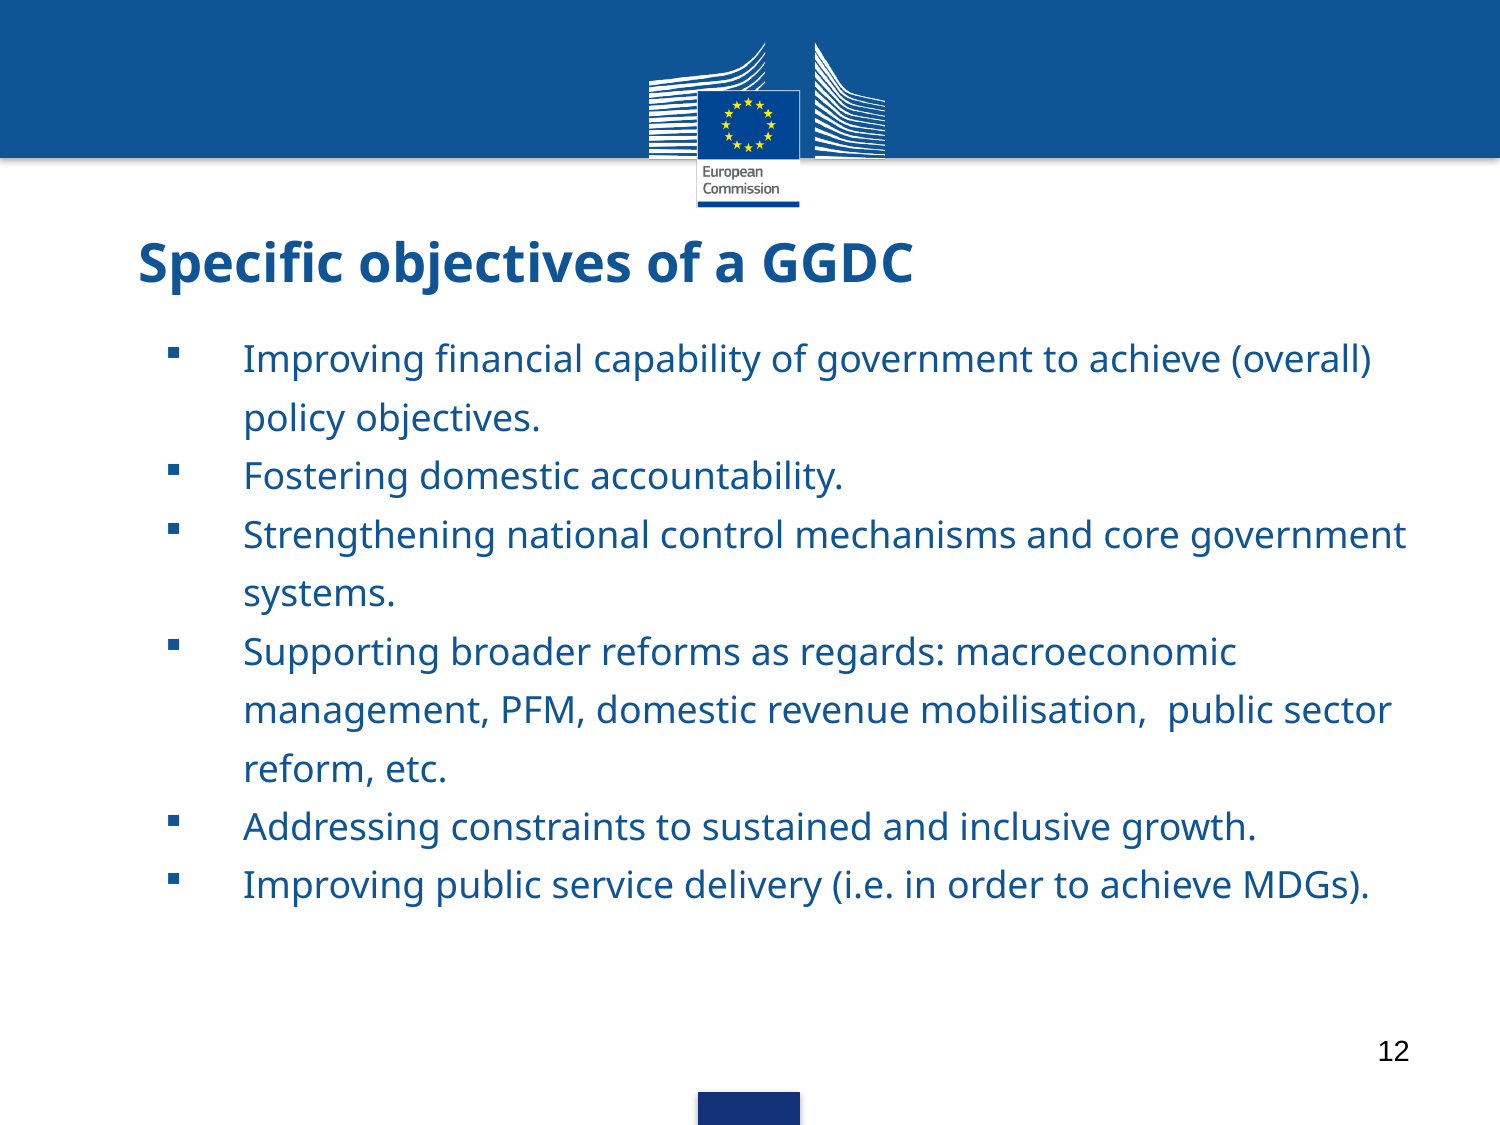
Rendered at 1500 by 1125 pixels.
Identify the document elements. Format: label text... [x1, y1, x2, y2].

list Improving financial capability of government to achieve (overall) policy objectives. Fostering domestic accountability. Strengthening national control mechanisms and core government systems. Supporting broader reforms as regards: macroeconomic management, PFM, domestic revenue mobilisation, public sector reform, etc. Addressing constraints to sustained and inclusive growth. Improving public service delivery (i.e. in order to achieve MDGs). [74, 314, 1426, 989]
picture [649, 42, 885, 208]
slide_number 12 [1074, 1024, 1426, 1103]
title Specific objectives of a GGDC [64, 219, 1416, 303]
